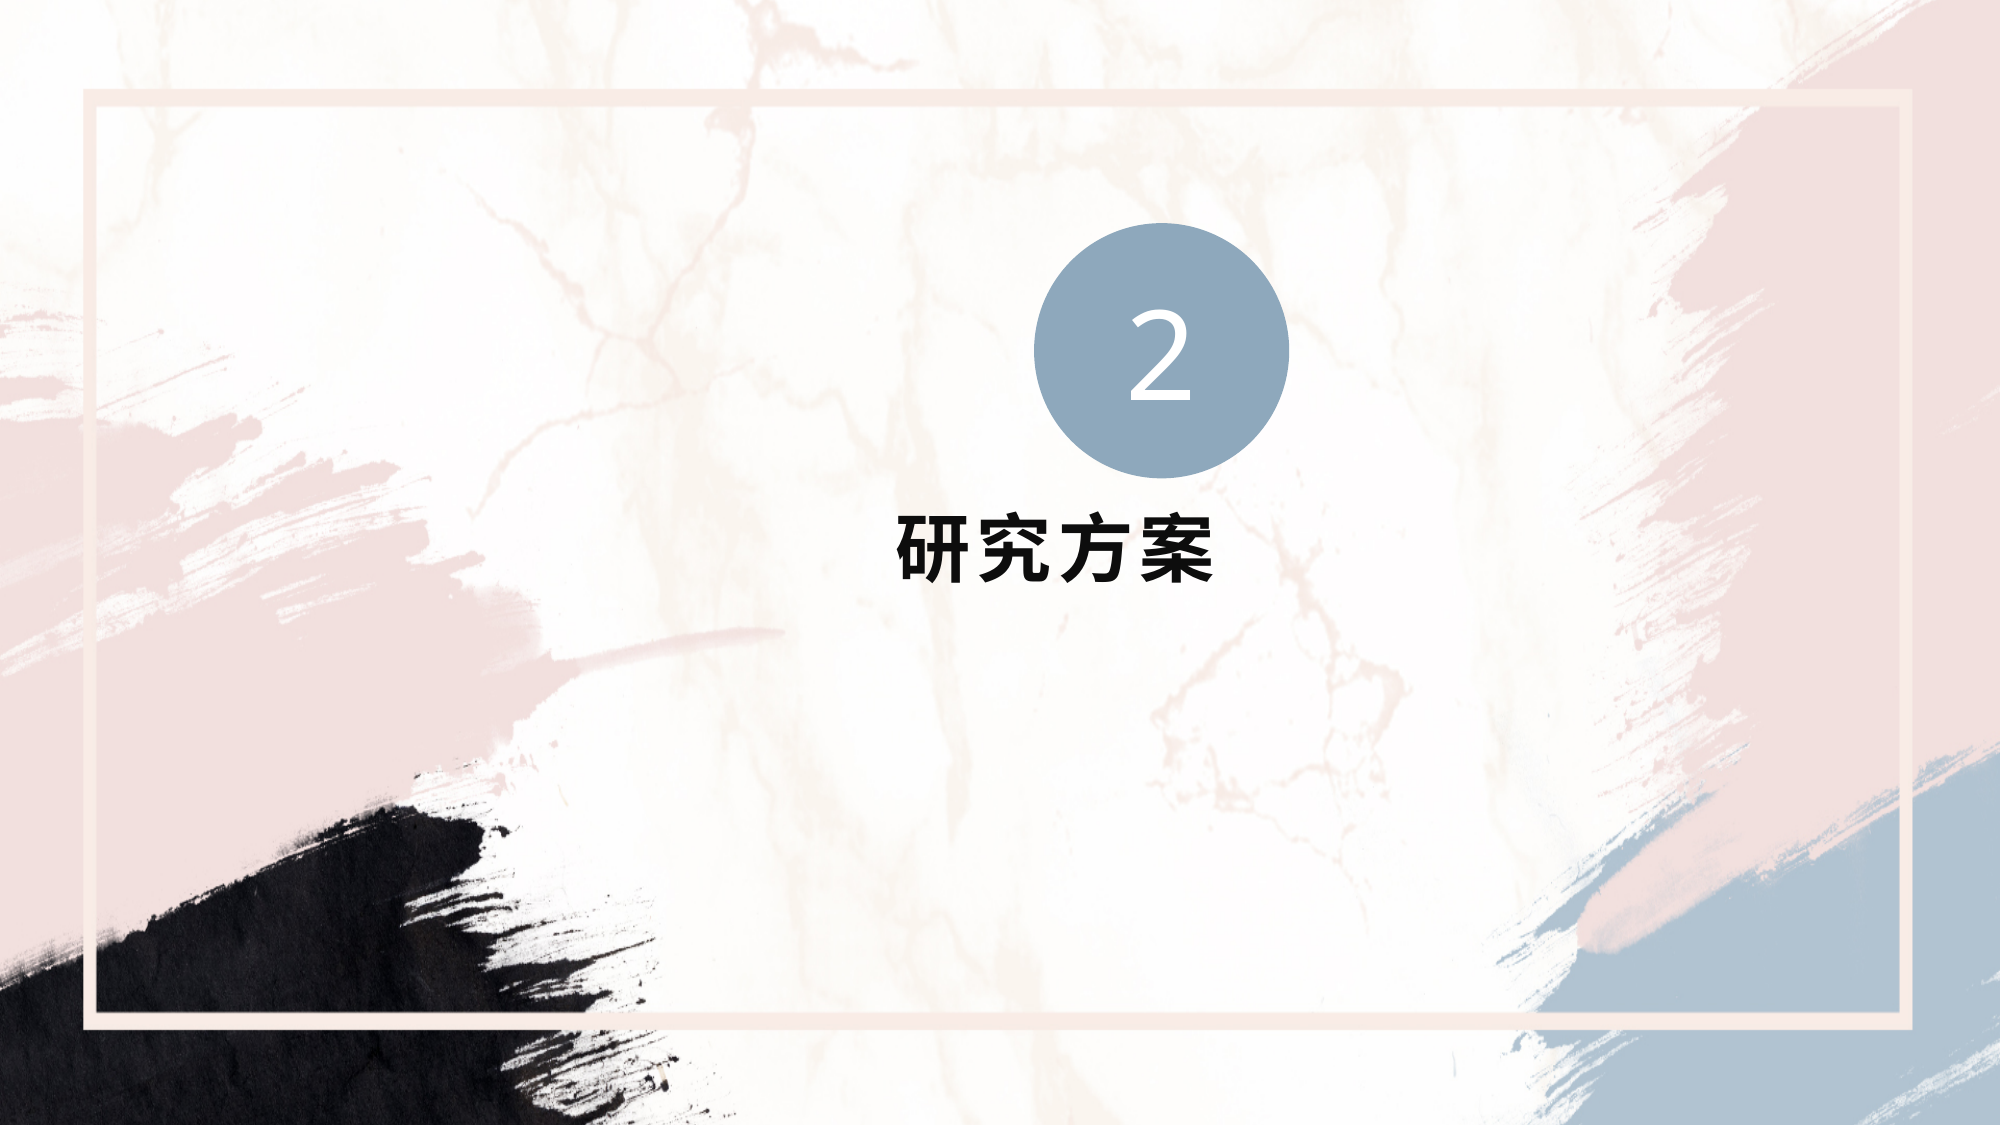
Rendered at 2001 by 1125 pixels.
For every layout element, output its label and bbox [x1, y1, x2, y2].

text_box [701, 223, 1862, 681]
picture [0, 0, 2000, 1125]
